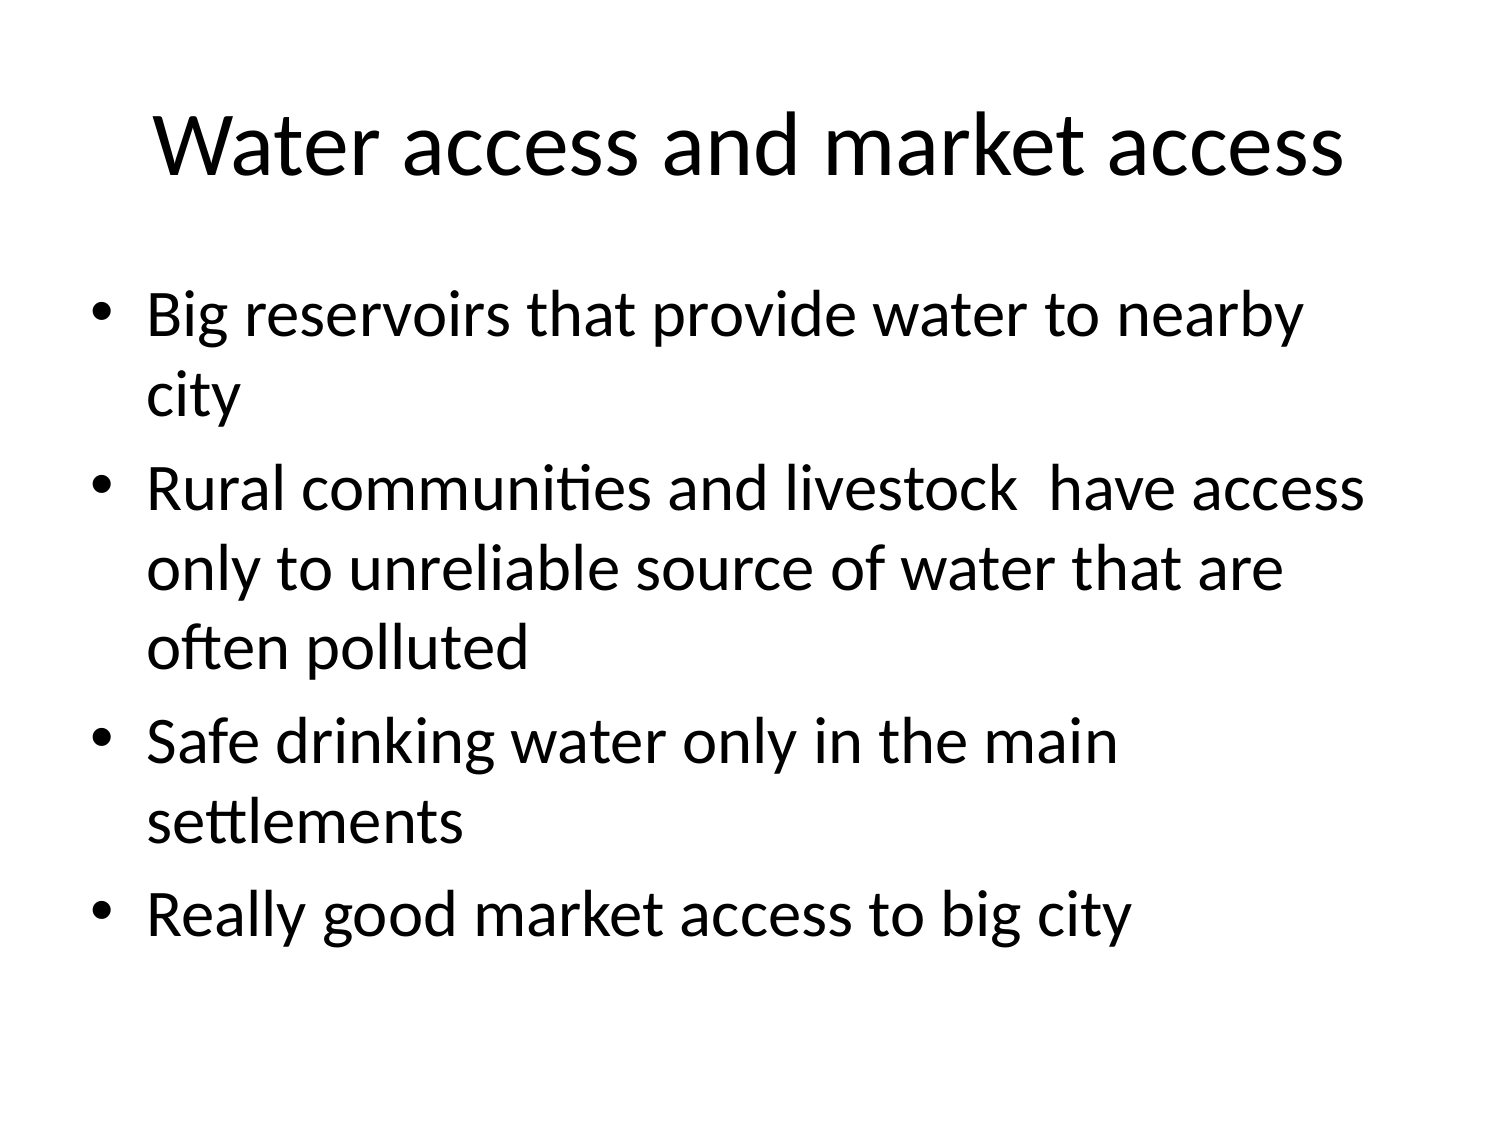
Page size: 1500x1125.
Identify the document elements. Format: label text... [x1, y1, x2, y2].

list Big reservoirs that provide water to nearby city Rural communities and livestock have access only to unreliable source of water that are often polluted Safe drinking water only in the main settlements Really good market access to big city [75, 262, 1425, 1005]
title Water access and market access [75, 45, 1425, 233]
